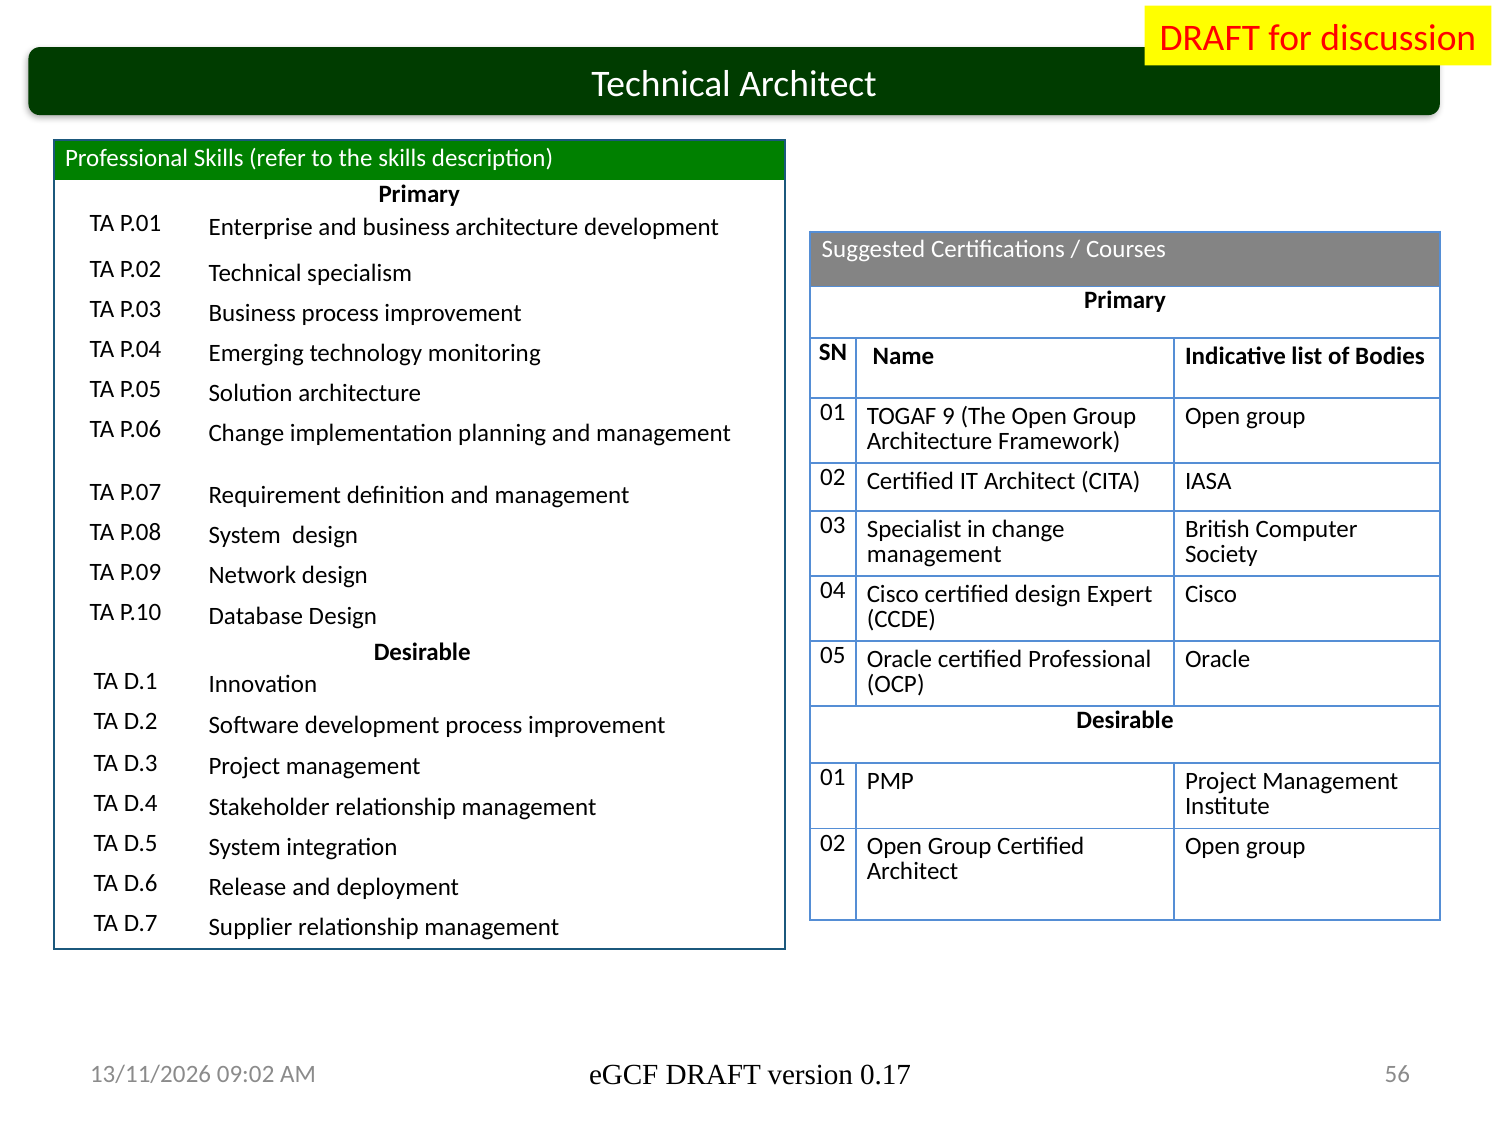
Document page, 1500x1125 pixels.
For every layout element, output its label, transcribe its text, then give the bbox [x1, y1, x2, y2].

table_cell SN [811, 339, 855, 397]
table_cell Cisco certified design Expert (CCDE) [857, 577, 1173, 640]
table_cell Project Management Institute [1175, 764, 1439, 828]
table_cell Name [857, 339, 1173, 397]
table_cell Innovation [197, 667, 784, 707]
table_cell Database Design [197, 598, 784, 638]
footer eGCF DRAFT version 0.17 [512, 1042, 988, 1103]
table_cell Desirable [811, 707, 1439, 762]
table_cell TA P.04 [55, 335, 197, 375]
table_cell 01 [811, 764, 855, 828]
table_cell Oracle [1175, 642, 1439, 705]
table_cell TA P.01 [55, 209, 197, 255]
table_cell 05 [811, 642, 855, 705]
table_cell TA D.6 [55, 869, 197, 909]
table_cell Network design [197, 558, 784, 598]
table_cell TA D.3 [55, 749, 197, 789]
table_cell Business process improvement [197, 295, 784, 335]
table_cell TA D.4 [55, 789, 197, 829]
table_cell Supplier relationship management [197, 909, 784, 948]
table_cell Enterprise and business architecture development [197, 209, 784, 255]
table_cell System design [197, 518, 784, 558]
table_cell British Computer Society [1175, 512, 1439, 575]
table_cell Cisco [1175, 577, 1439, 640]
table_cell Desirable [55, 638, 784, 667]
table_header Professional Skills (refer to the skills description) [55, 141, 784, 180]
table_cell Release and deployment [197, 869, 784, 909]
table_cell TA P.05 [55, 375, 197, 415]
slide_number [75, 1042, 425, 1103]
table_cell Emerging technology monitoring [197, 335, 784, 375]
table_cell Primary [55, 180, 784, 209]
table_cell Change implementation planning and management [197, 415, 784, 478]
table_cell Oracle certified Professional (OCP) [857, 642, 1173, 705]
table_cell TA P.09 [55, 558, 197, 598]
slide_number 56 [1074, 1042, 1425, 1103]
table_cell Technical specialism [197, 255, 784, 295]
table_cell 03 [811, 512, 855, 575]
table_cell Open Group Certified Architect [857, 829, 1173, 919]
table_cell Specialist in change management [857, 512, 1173, 575]
table_cell Indicative list of Bodies [1175, 339, 1439, 397]
table_cell TA D.5 [55, 829, 197, 869]
table_cell TA P.08 [55, 518, 197, 558]
table_cell TA D.2 [55, 707, 197, 749]
table_cell TA D.7 [55, 909, 197, 948]
table_cell Stakeholder relationship management [197, 789, 784, 829]
table_cell IASA [1175, 464, 1439, 510]
table_cell TA P.03 [55, 295, 197, 335]
text_box Technical Architect [27, 46, 1441, 116]
table_cell TA D.1 [55, 667, 197, 707]
table_cell Solution architecture [197, 375, 784, 415]
table_cell Primary [811, 287, 1439, 337]
table_cell PMP [857, 764, 1173, 828]
table_cell 04 [811, 577, 855, 640]
table_cell Requirement definition and management [197, 478, 784, 518]
table_cell TA P.02 [55, 255, 197, 295]
table_cell 01 [811, 399, 855, 462]
text_box DRAFT for discussion [1144, 5, 1492, 66]
table_cell Project management [197, 749, 784, 789]
table_cell Certified IT Architect (CITA) [857, 464, 1173, 510]
table_cell TA P.07 [55, 478, 197, 518]
table_cell TOGAF 9 (The Open Group Architecture Framework) [857, 399, 1173, 462]
table_cell TA P.06 [55, 415, 197, 478]
table_cell Open group [1175, 829, 1439, 919]
table_cell System integration [197, 829, 784, 869]
table_header Suggested Certifications / Courses [811, 233, 1439, 286]
table_cell Software development process improvement [197, 707, 784, 749]
table_cell 02 [811, 464, 855, 510]
table_cell 02 [811, 829, 855, 919]
table_cell TA P.10 [55, 598, 197, 638]
table_cell Open group [1175, 399, 1439, 462]
